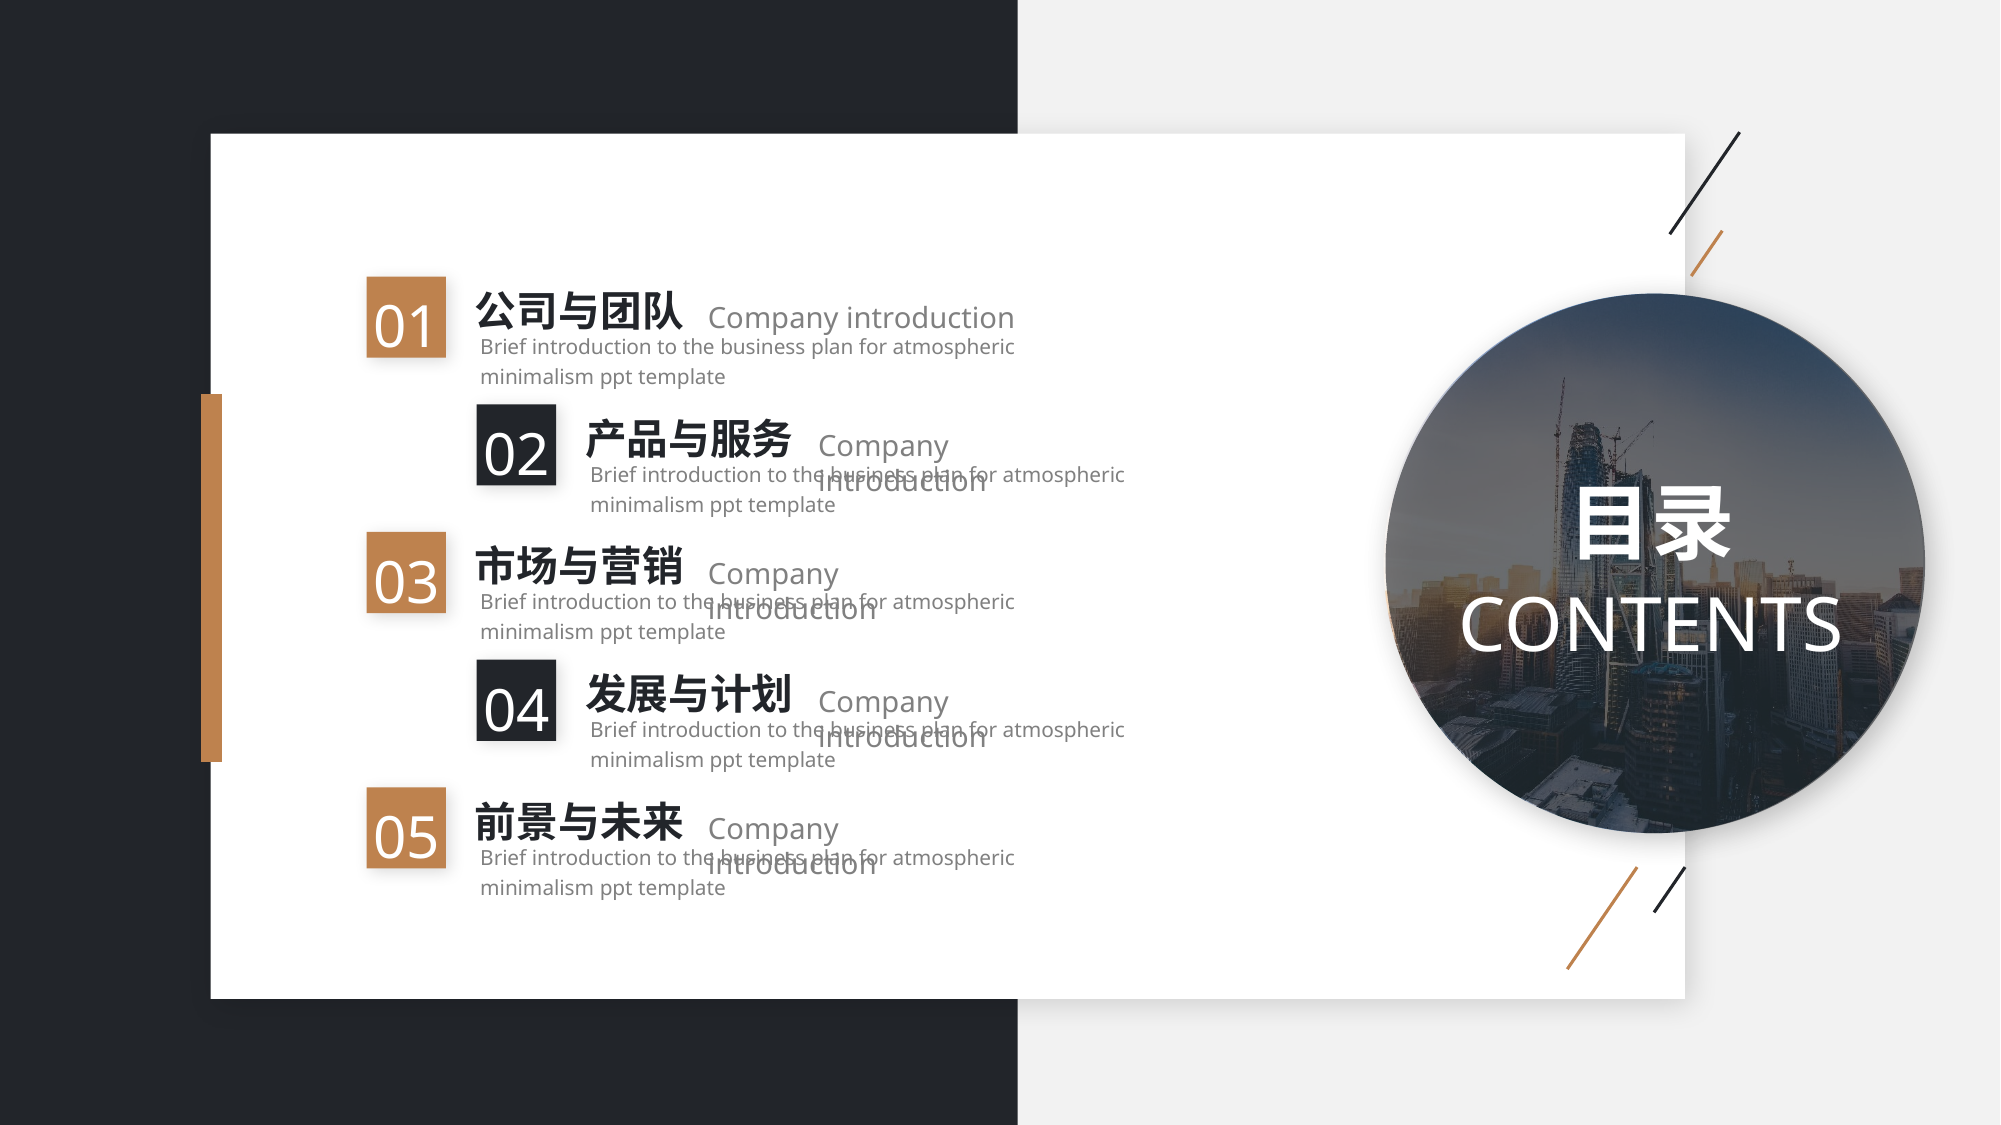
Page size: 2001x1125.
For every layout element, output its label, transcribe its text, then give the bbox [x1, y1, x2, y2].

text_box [356, 276, 1051, 369]
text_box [1654, 867, 1686, 913]
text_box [356, 787, 1046, 879]
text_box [1567, 867, 1638, 970]
text_box [1408, 674, 1903, 835]
text_box 目录 [1399, 462, 1904, 578]
text_box [0, 0, 1019, 1125]
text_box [1691, 230, 1723, 276]
text_box [210, 133, 1686, 1000]
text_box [356, 531, 1046, 624]
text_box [466, 404, 1156, 496]
text_box [1404, 292, 1927, 671]
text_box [466, 659, 1156, 752]
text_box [1669, 132, 1740, 235]
text_box [1384, 476, 1399, 651]
text_box CONTENTS [1399, 578, 1904, 674]
